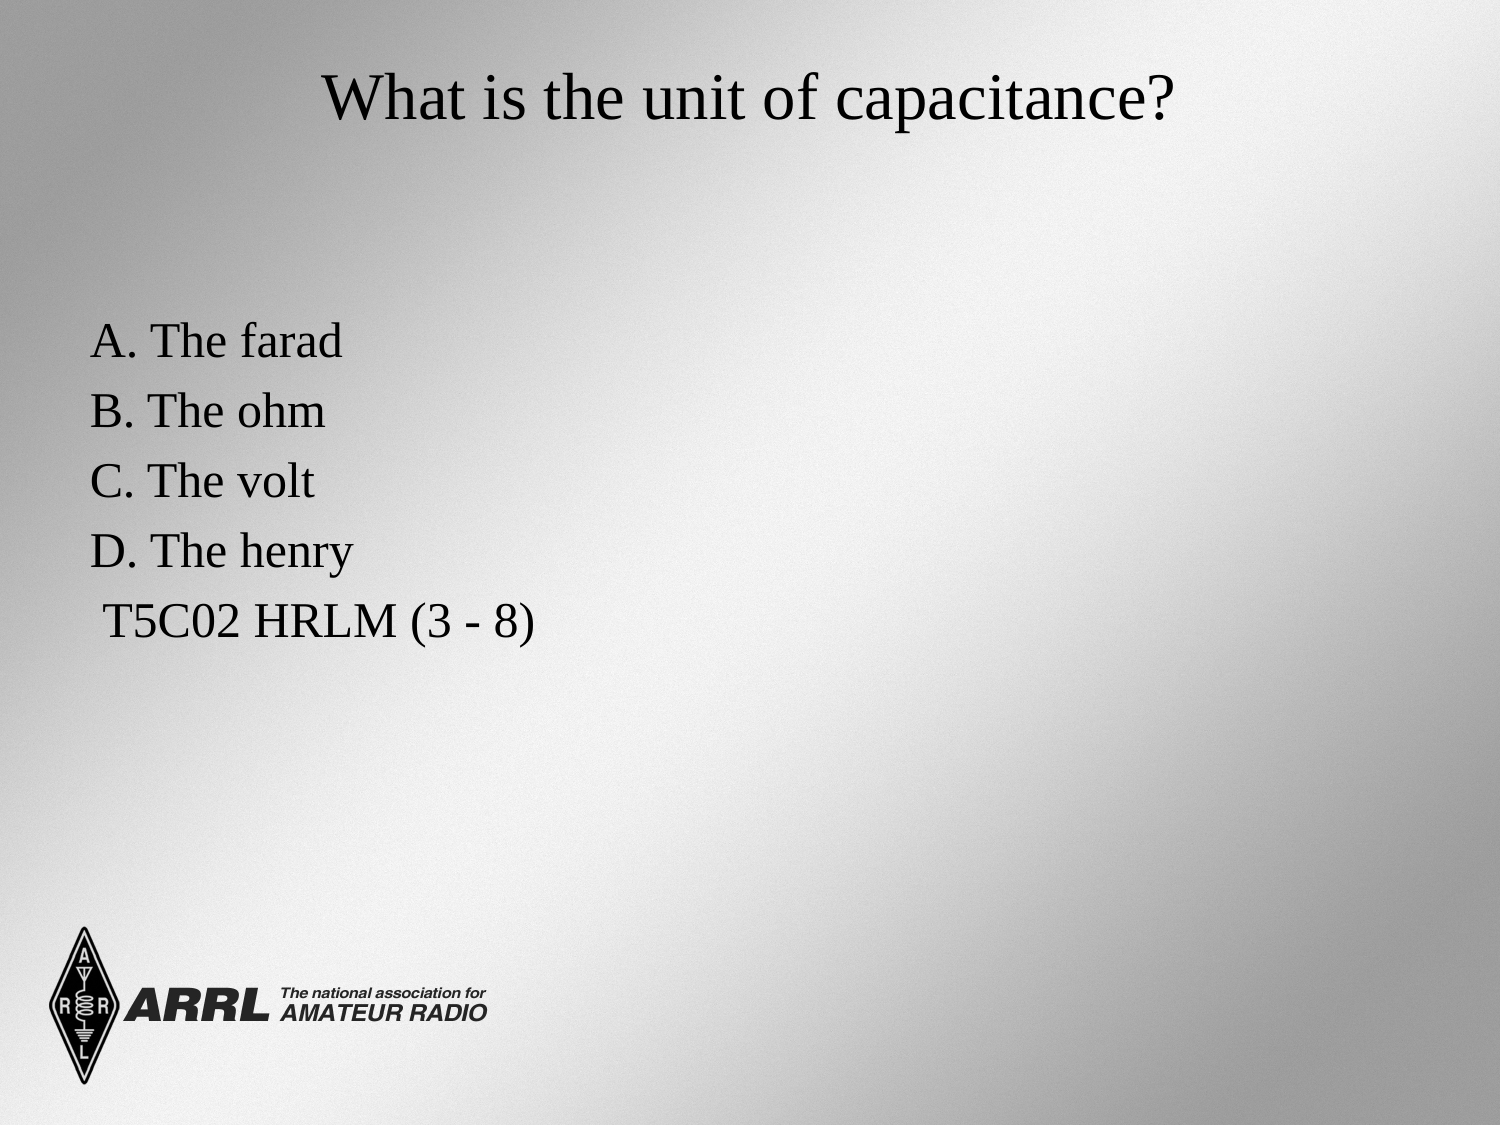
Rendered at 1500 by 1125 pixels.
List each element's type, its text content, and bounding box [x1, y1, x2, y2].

picture [0, 0, 1500, 1125]
list A. The farad B. The ohm C. The volt D. The henry T5C02 HRLM (3 - 8) [75, 299, 1425, 1005]
title What is the unit of capacitance? [75, 45, 1425, 233]
